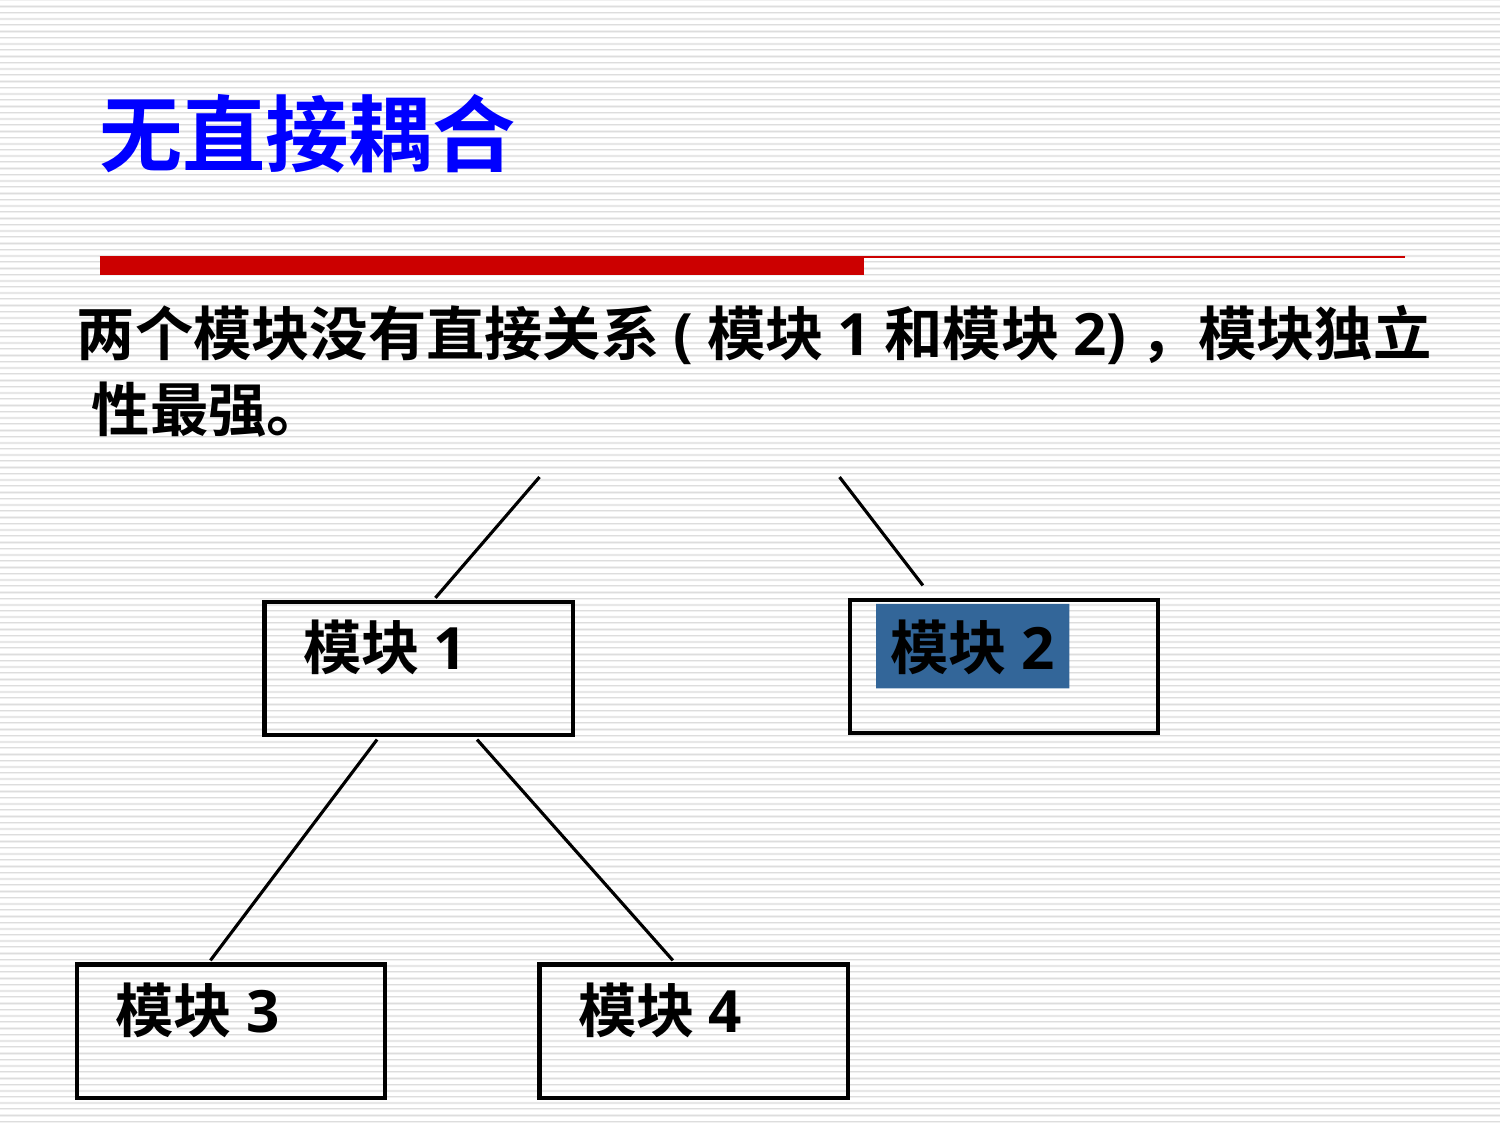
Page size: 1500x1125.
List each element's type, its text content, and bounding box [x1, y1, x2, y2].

text_box [77, 964, 386, 1098]
picture [0, 0, 1500, 1125]
text_box 模块1 [288, 603, 482, 689]
text_box 模块3 [101, 966, 295, 1051]
text_box [849, 599, 1159, 734]
text_box 两个模块没有直接关系(模块1和模块2)，模块独立性最强。 [0, 258, 1488, 1125]
text_box [539, 964, 848, 1098]
text_box [264, 602, 573, 736]
text_box 模块2 [876, 603, 1070, 689]
text_box 无直接耦合 [84, 67, 1097, 196]
text_box 模块4 [563, 966, 757, 1051]
